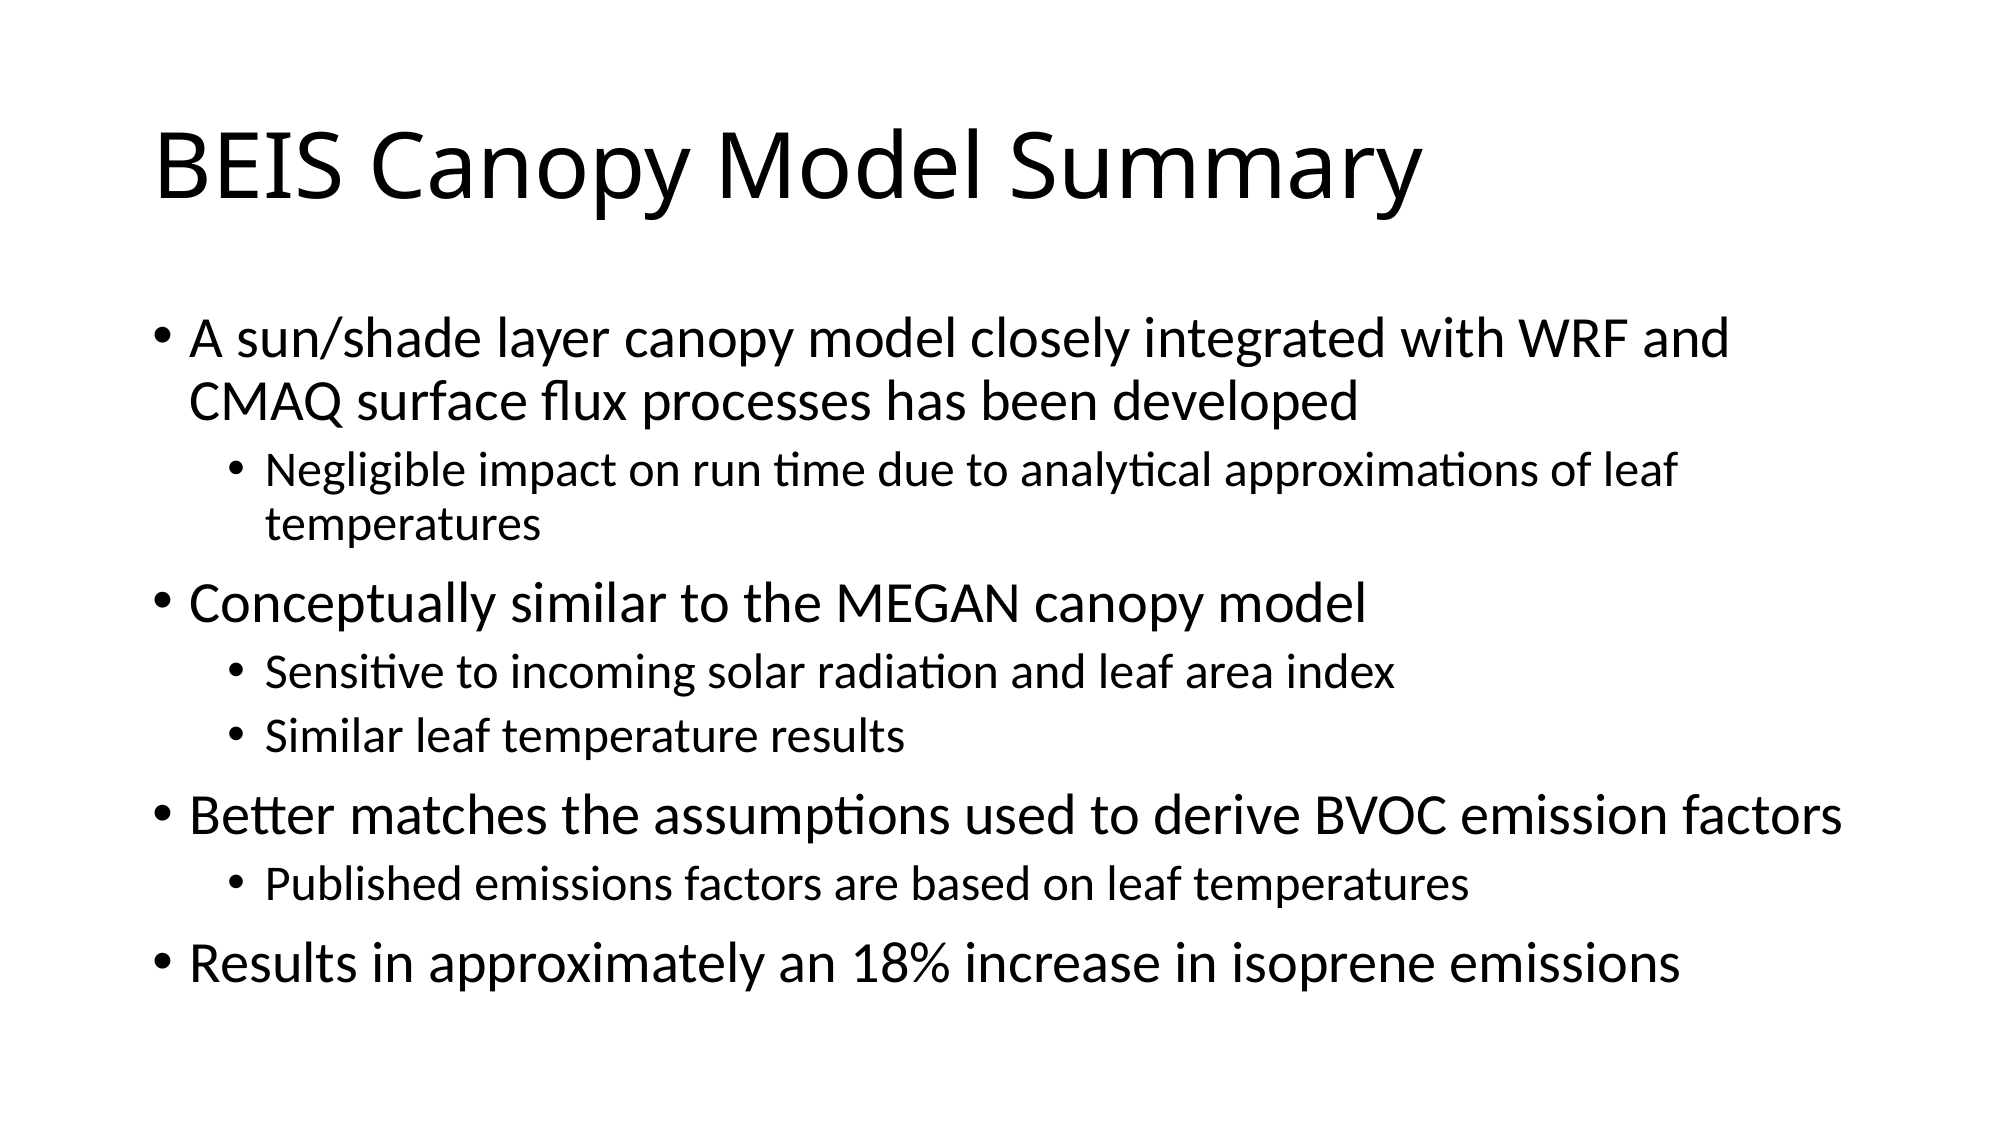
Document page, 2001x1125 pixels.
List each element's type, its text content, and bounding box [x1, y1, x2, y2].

list A sun/shade layer canopy model closely integrated with WRF and CMAQ surface flux processes has been developed Negligible impact on run time due to analytical approximations of leaf temperatures Conceptually similar to the MEGAN canopy model Sensitive to incoming solar radiation and leaf area index Similar leaf temperature results Better matches the assumptions used to derive BVOC emission factors Published emissions factors are based on leaf temperatures Results in approximately an 18% increase in isoprene emissions [137, 299, 1863, 1014]
title BEIS Canopy Model Summary [137, 59, 1863, 278]
